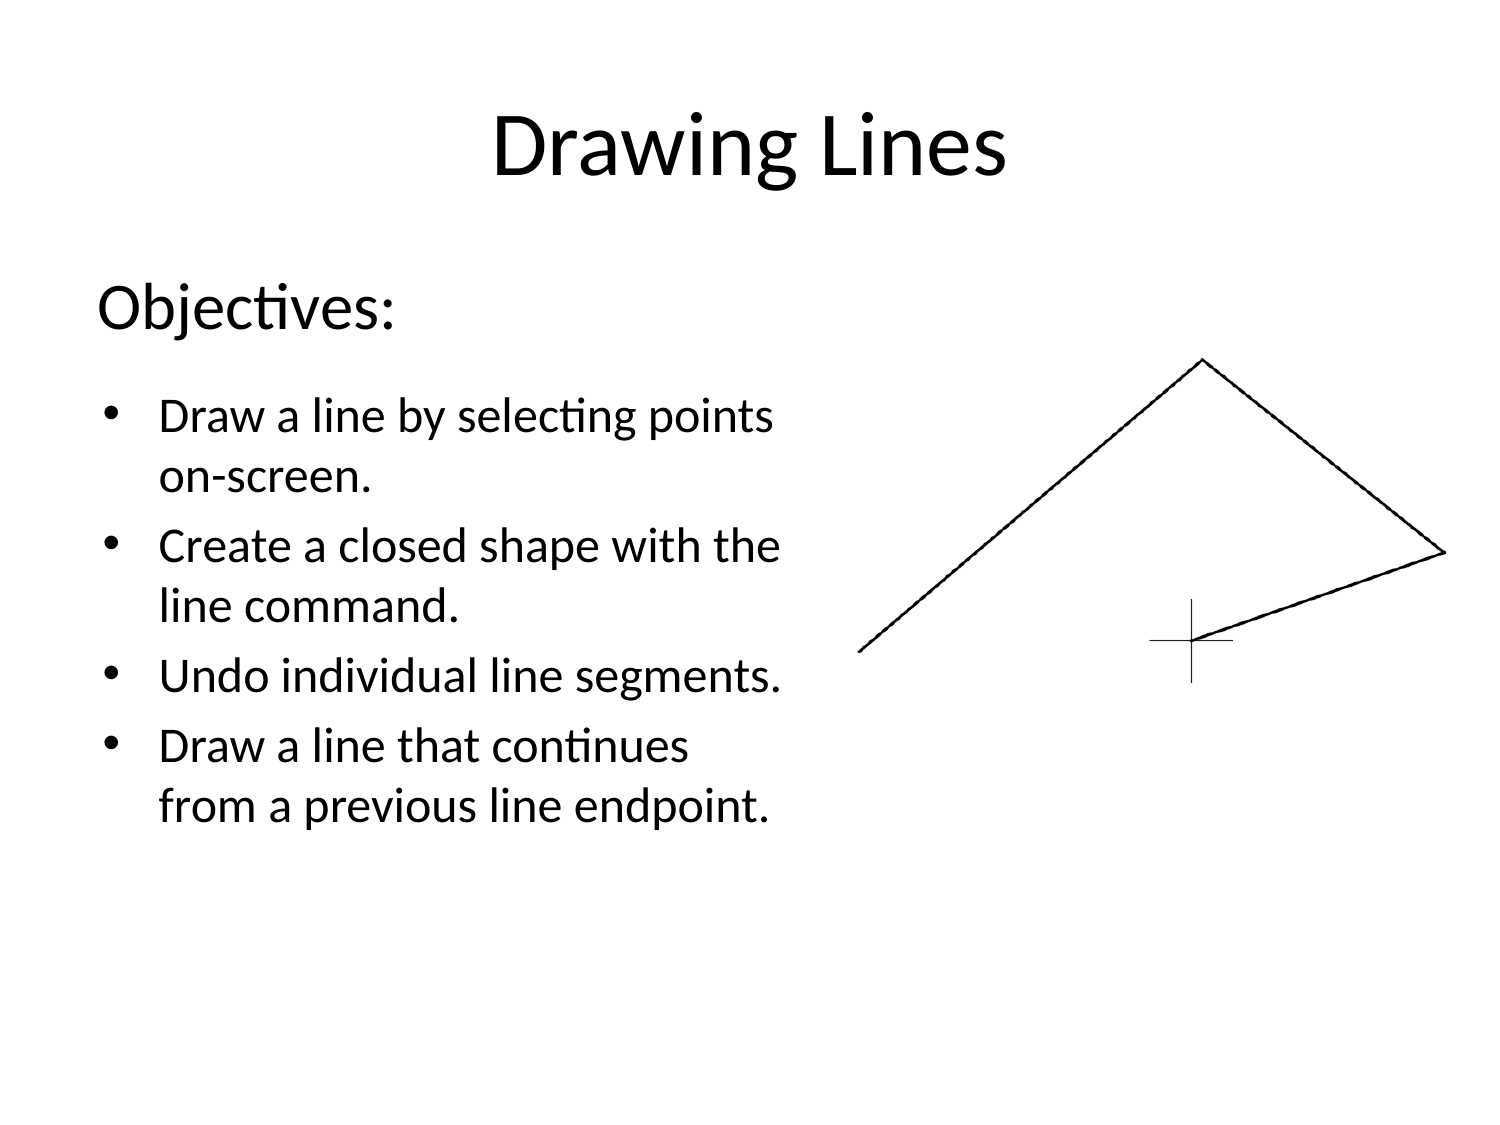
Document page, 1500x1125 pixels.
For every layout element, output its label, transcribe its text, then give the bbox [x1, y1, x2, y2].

list Draw a line by selecting points on-screen. Create a closed shape with the line command. Undo individual line segments. Draw a line that continues from a previous line endpoint. [87, 375, 813, 1075]
title Drawing Lines [75, 45, 1425, 233]
text_box Objectives: [37, 237, 413, 350]
picture [837, 349, 1462, 692]
